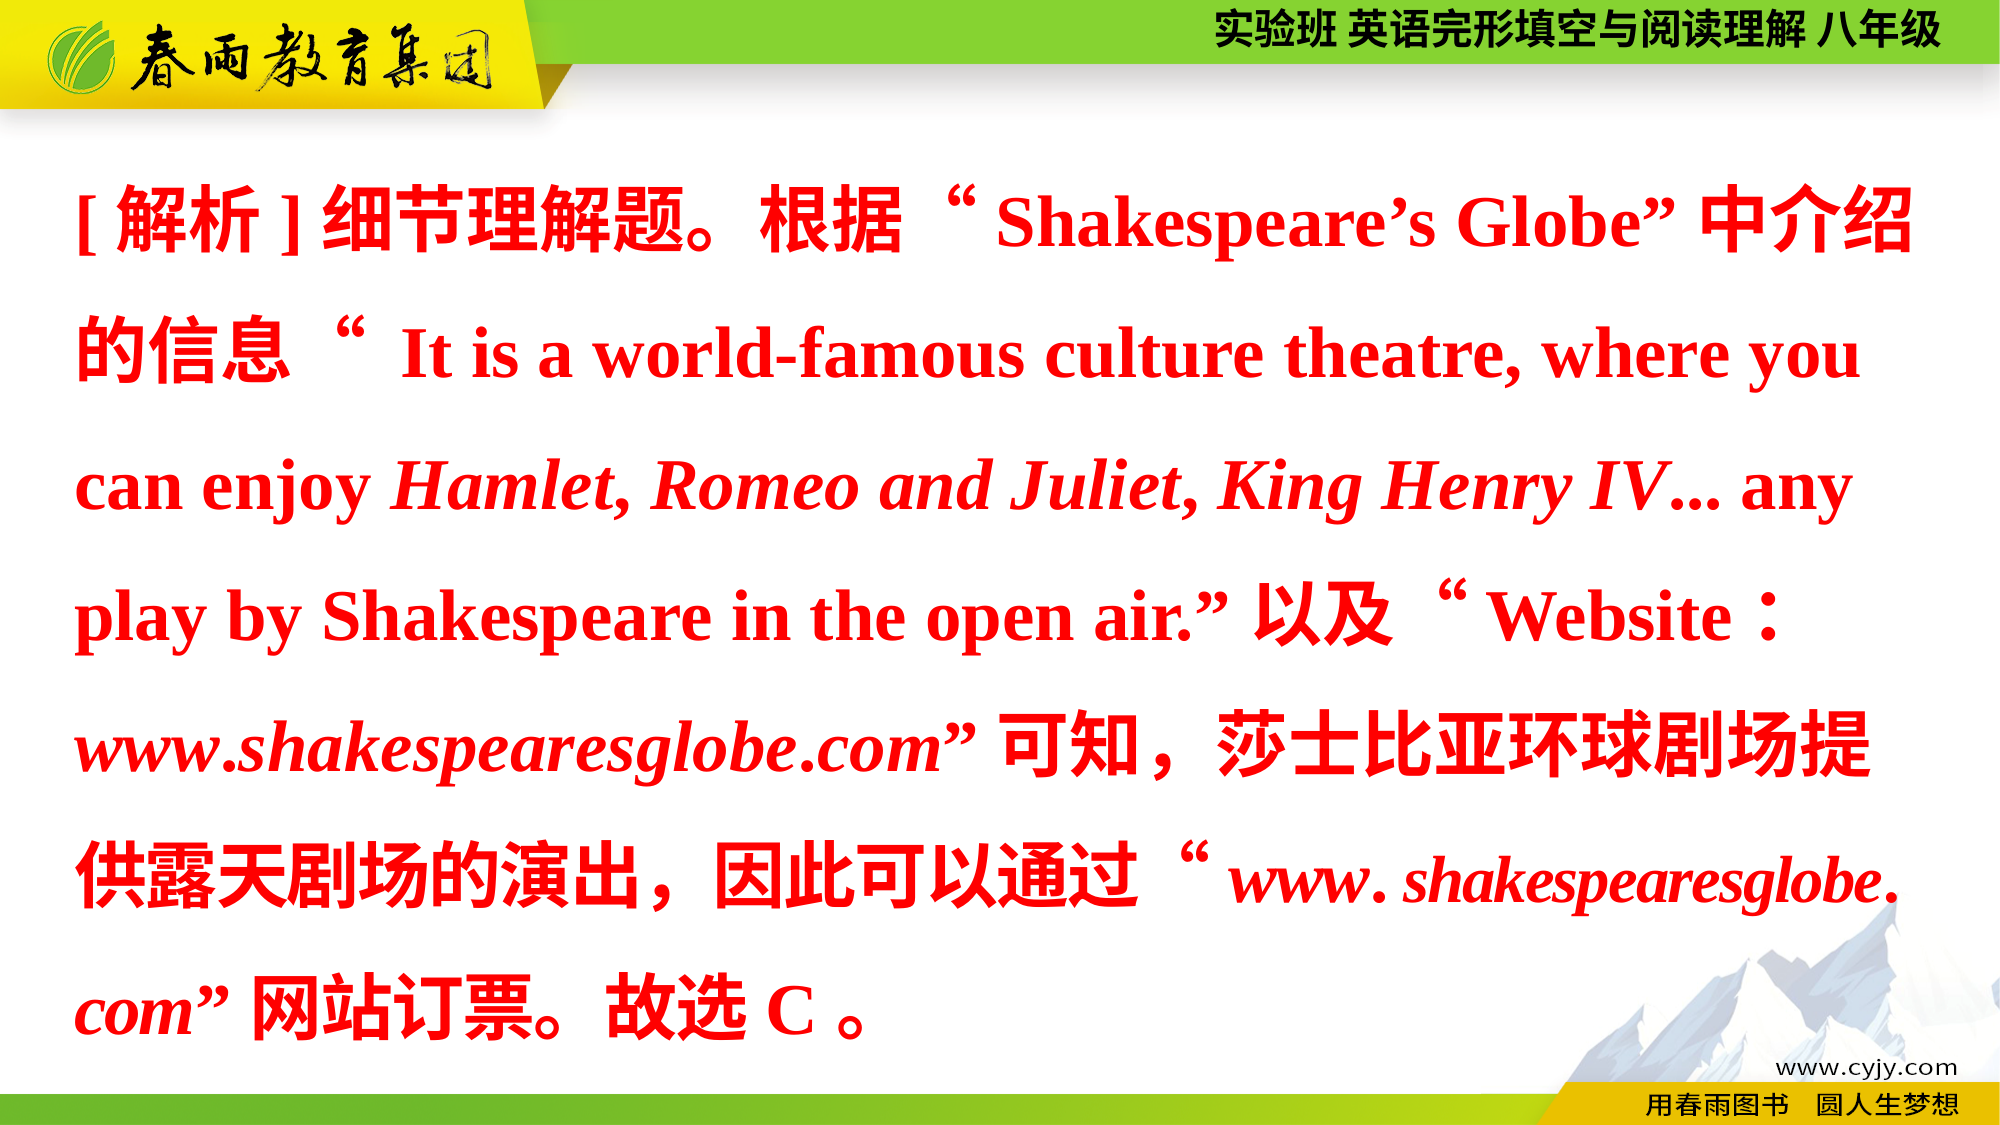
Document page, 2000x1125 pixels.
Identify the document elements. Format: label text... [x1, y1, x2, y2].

list [解析]细节理解题。根据“Shakespeare’s Globe”中介绍的信息“ It is a world-famous culture theatre, where you can enjoy Hamlet, Romeo and Juliet, King Henry IV... any play by Shakespeare in the open air.”以及“Website： www.shakespearesglobe.com”可知，莎士比亚环球剧场提 供露天剧场的演出，因此可以通过“www. shakespearesglobe. com”网站订票。故选C。 [59, 122, 1944, 1066]
picture [0, 0, 2000, 1125]
